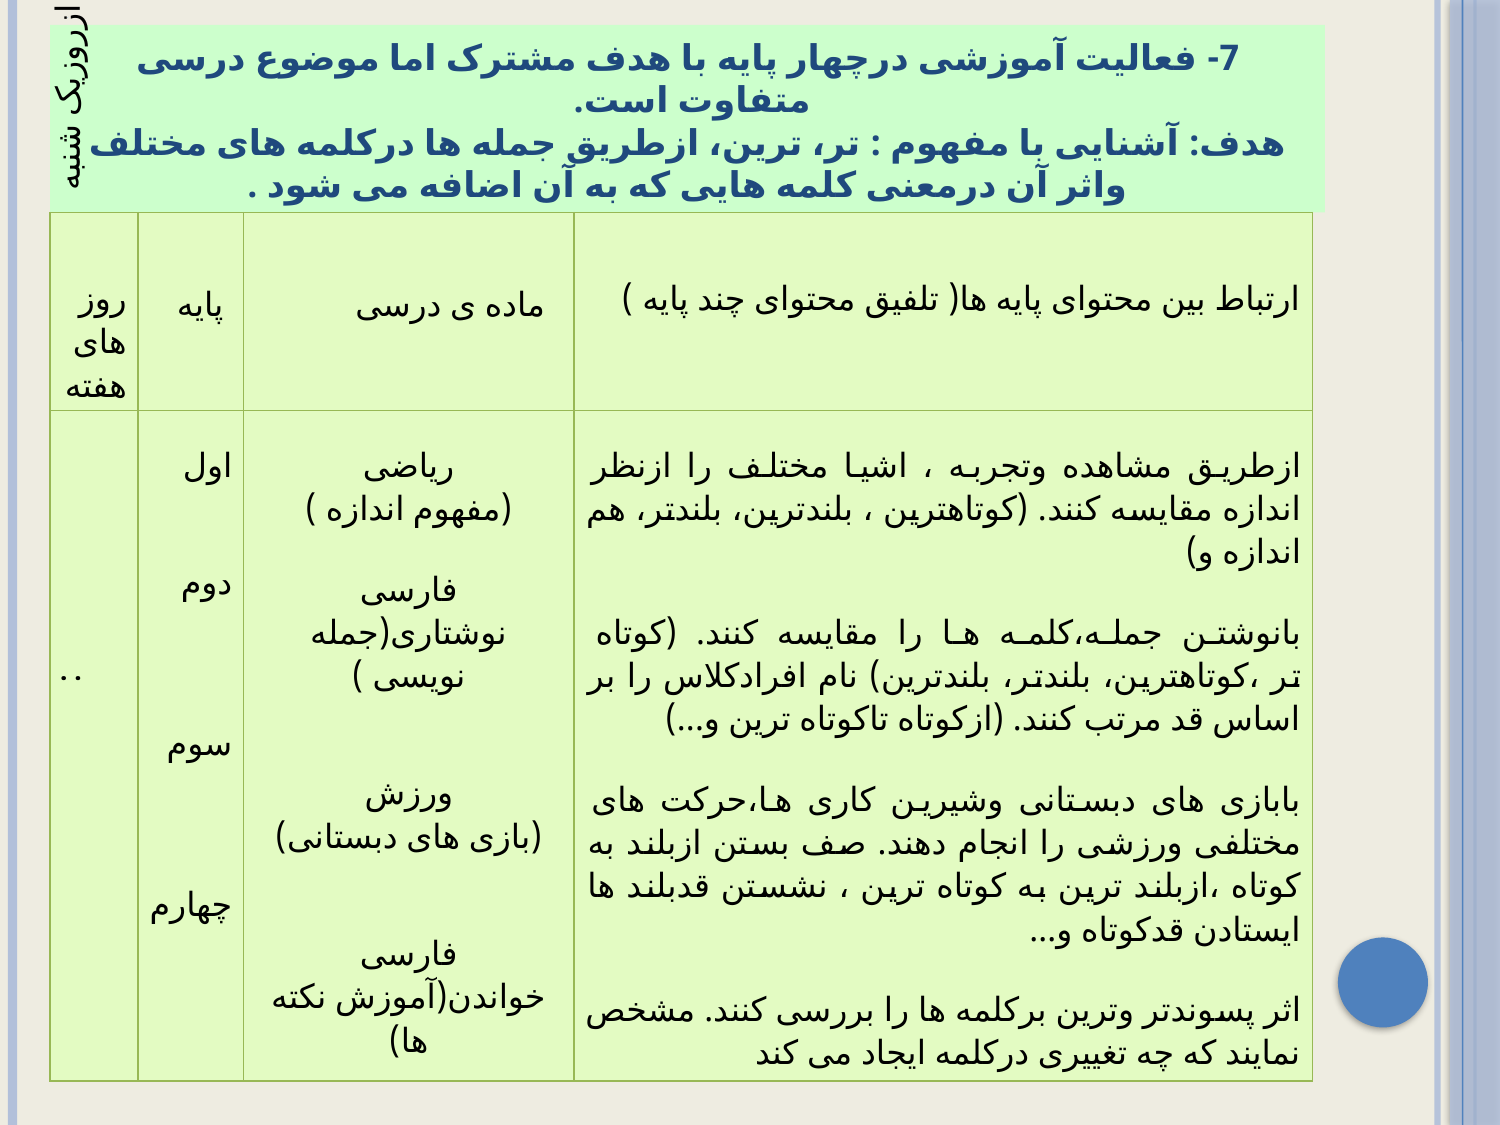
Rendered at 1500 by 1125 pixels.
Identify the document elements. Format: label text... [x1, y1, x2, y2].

table_cell ریاضی (مفهوم اندازه ) فارسی نوشتاری(جمله نویسی ) ورزش (بازی های دبستانی) فارسی خواندن(آموزش نکته ها) [244, 411, 573, 1080]
table_cell ازطریق مشاهده وتجربه ، اشیا مختلف را ازنظر اندازه مقایسه کنند. (کوتاهترین ، بلندترین، بلندتر، هم اندازه و) بانوشتن جمله،کلمه ها را مقایسه کنند. (کوتاه تر ،کوتاهترین، بلندتر، بلندترین) نام افرادکلاس را بر اساس قد مرتب کنند. (ازکوتاه تاکوتاه ترین و...) بابازی های دبستانی وشیرین کاری ها،حرکت های مختلفی ورزشی را انجام دهند. صف بستن ازبلند به کوتاه ،ازبلند ترین به کوتاه ترین ، نشستن قدبلند ها ایستادن قدکوتاه و... اثر پسوندتر وترین برکلمه ها را بررسی کنند. مشخص نمایند که چه تغییری درکلمه ایجاد می کند [575, 411, 1312, 1080]
table_header روزهای هفته [51, 213, 137, 410]
table_header پایه [139, 213, 243, 410]
table_cell بطور مثال : یک جلسه ازروزیک شنبه [51, 411, 137, 1080]
table_header ارتباط بین محتوای پایه ها( تلفیق محتوای چند پایه ) [575, 213, 1312, 410]
table_cell اول دوم سوم چهارم [139, 411, 243, 1080]
table_header ماده ی درسی [244, 213, 573, 410]
title 7- فعالیت آموزشی درچهار پایه با هدف مشترک اما موضوع درسی متفاوت است. هدف: آشنایی با مفهوم : تر، ترین، ازطریق جمله ها درکلمه های مختلف واثر آن درمعنی کلمه هایی که به آن اضافه می شود . [50, 24, 1325, 213]
